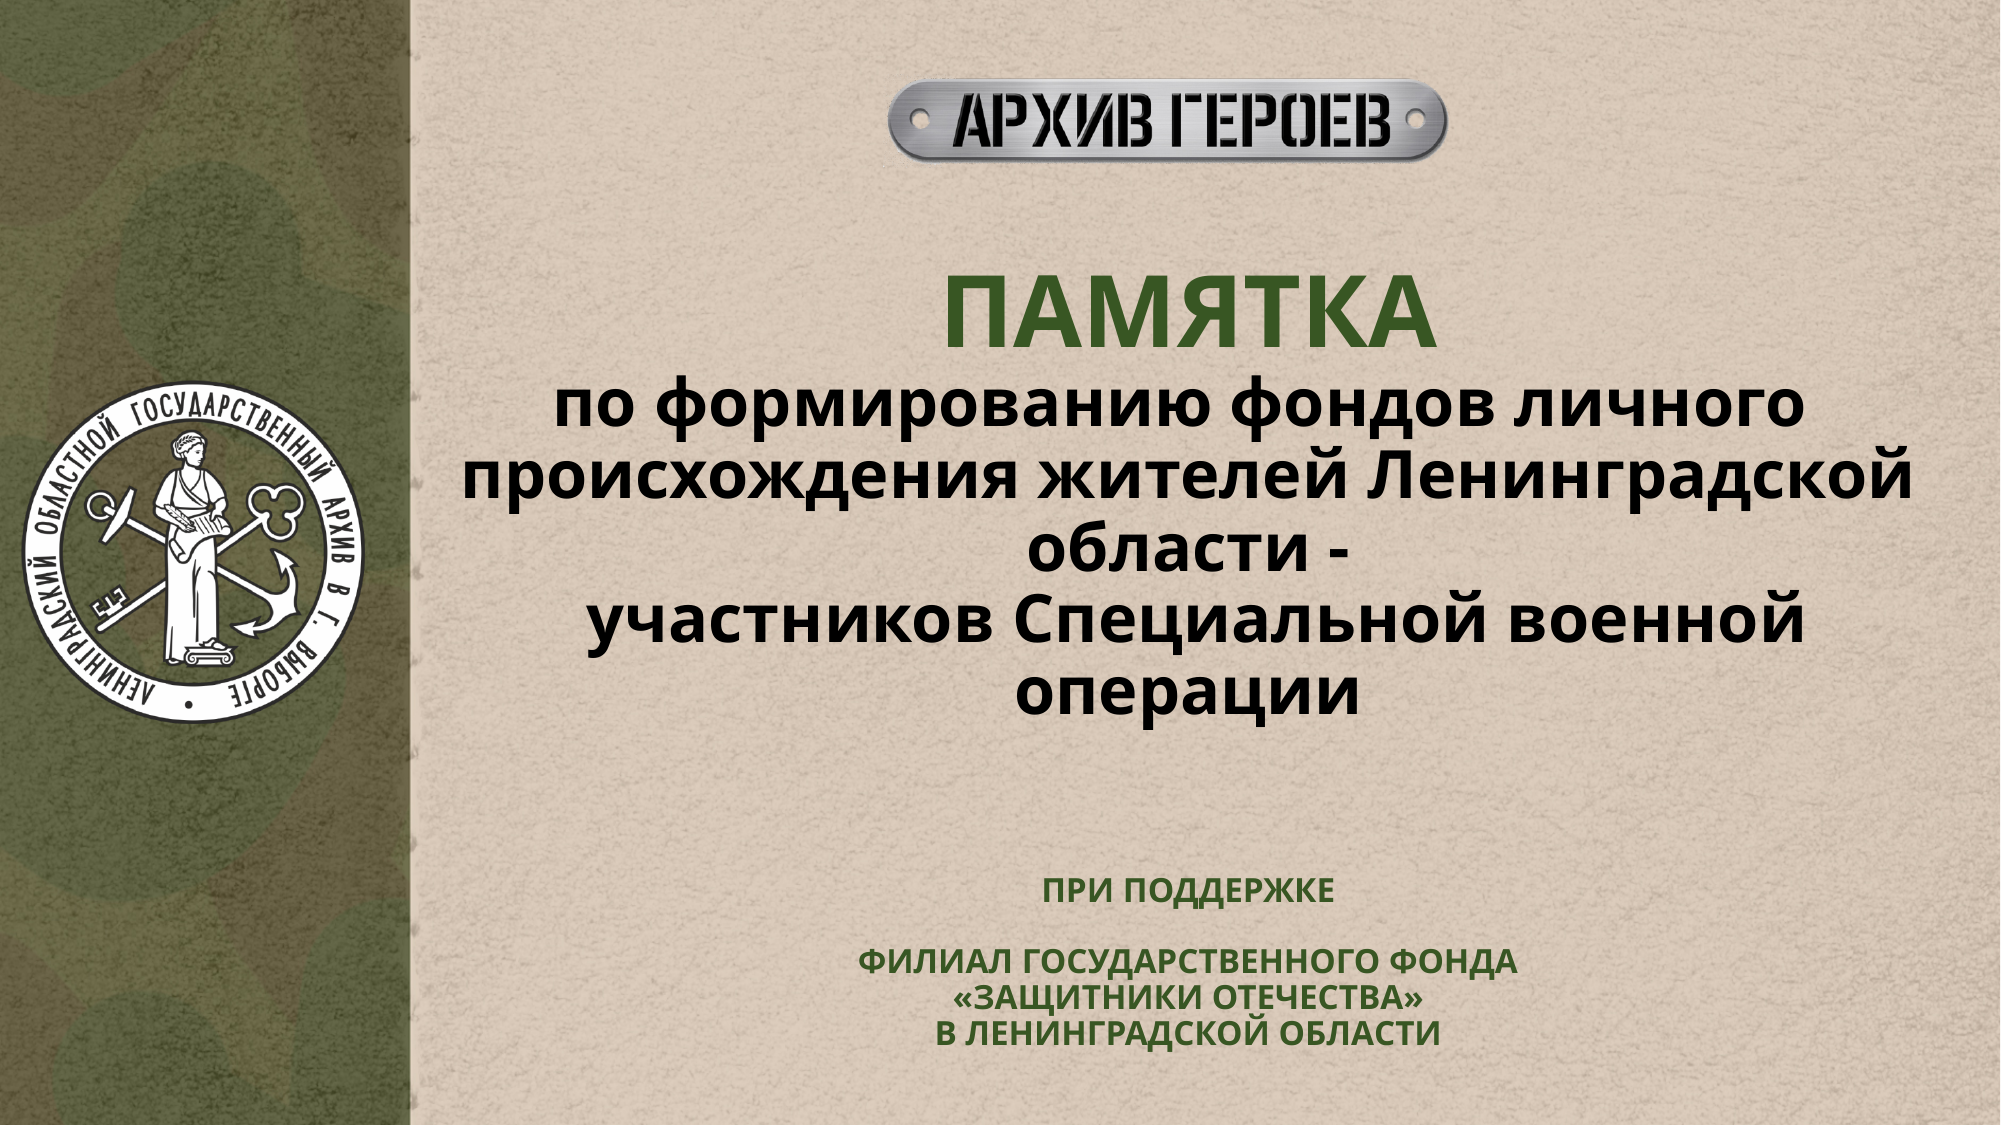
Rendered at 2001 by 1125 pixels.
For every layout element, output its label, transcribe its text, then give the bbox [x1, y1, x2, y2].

picture [0, 0, 2001, 1125]
title ПАМЯТКА по формированию фондов личного происхождения жителей Ленинградской области - участников Специальной военной операции ПРИ ПОДДЕРЖКЕ ФИЛИАЛ ГОСУДАРСТВЕННОГО ФОНДА «ЗАЩИТНИКИ ОТЕЧЕСТВА» В ЛЕНИНГРАДСКОЙ ОБЛАСТИ [438, 223, 1939, 1125]
